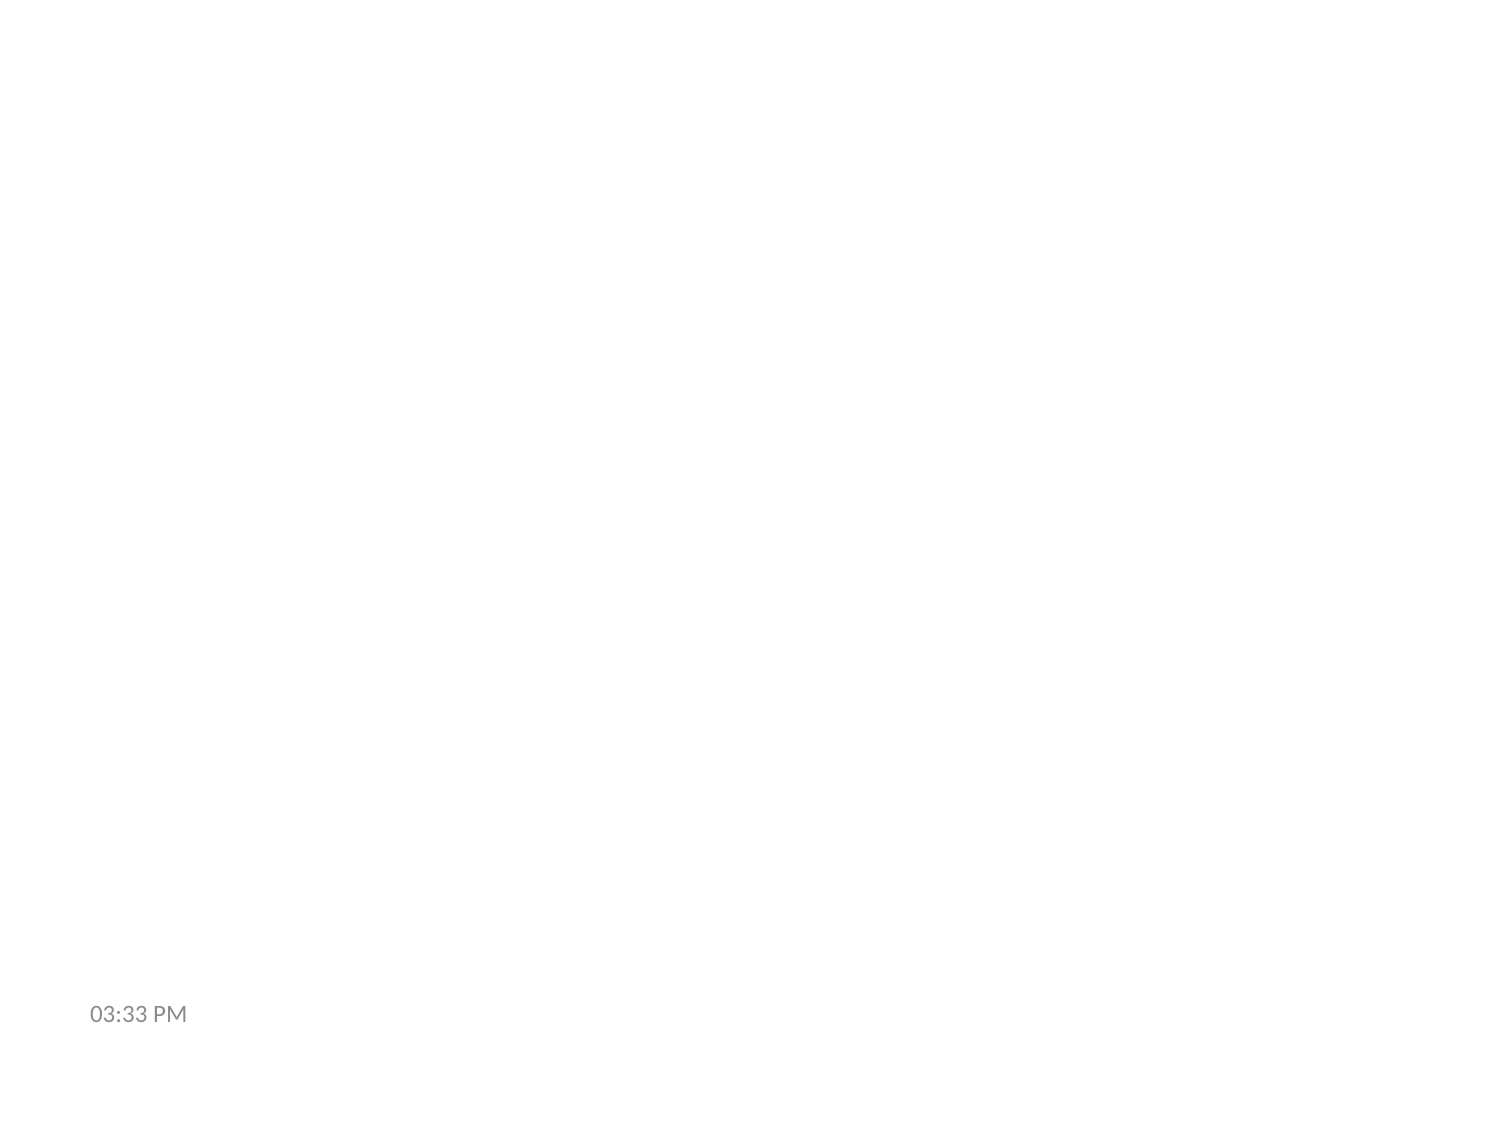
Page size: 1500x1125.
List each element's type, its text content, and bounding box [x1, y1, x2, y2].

text_box 3:35 PM [75, 982, 425, 1043]
